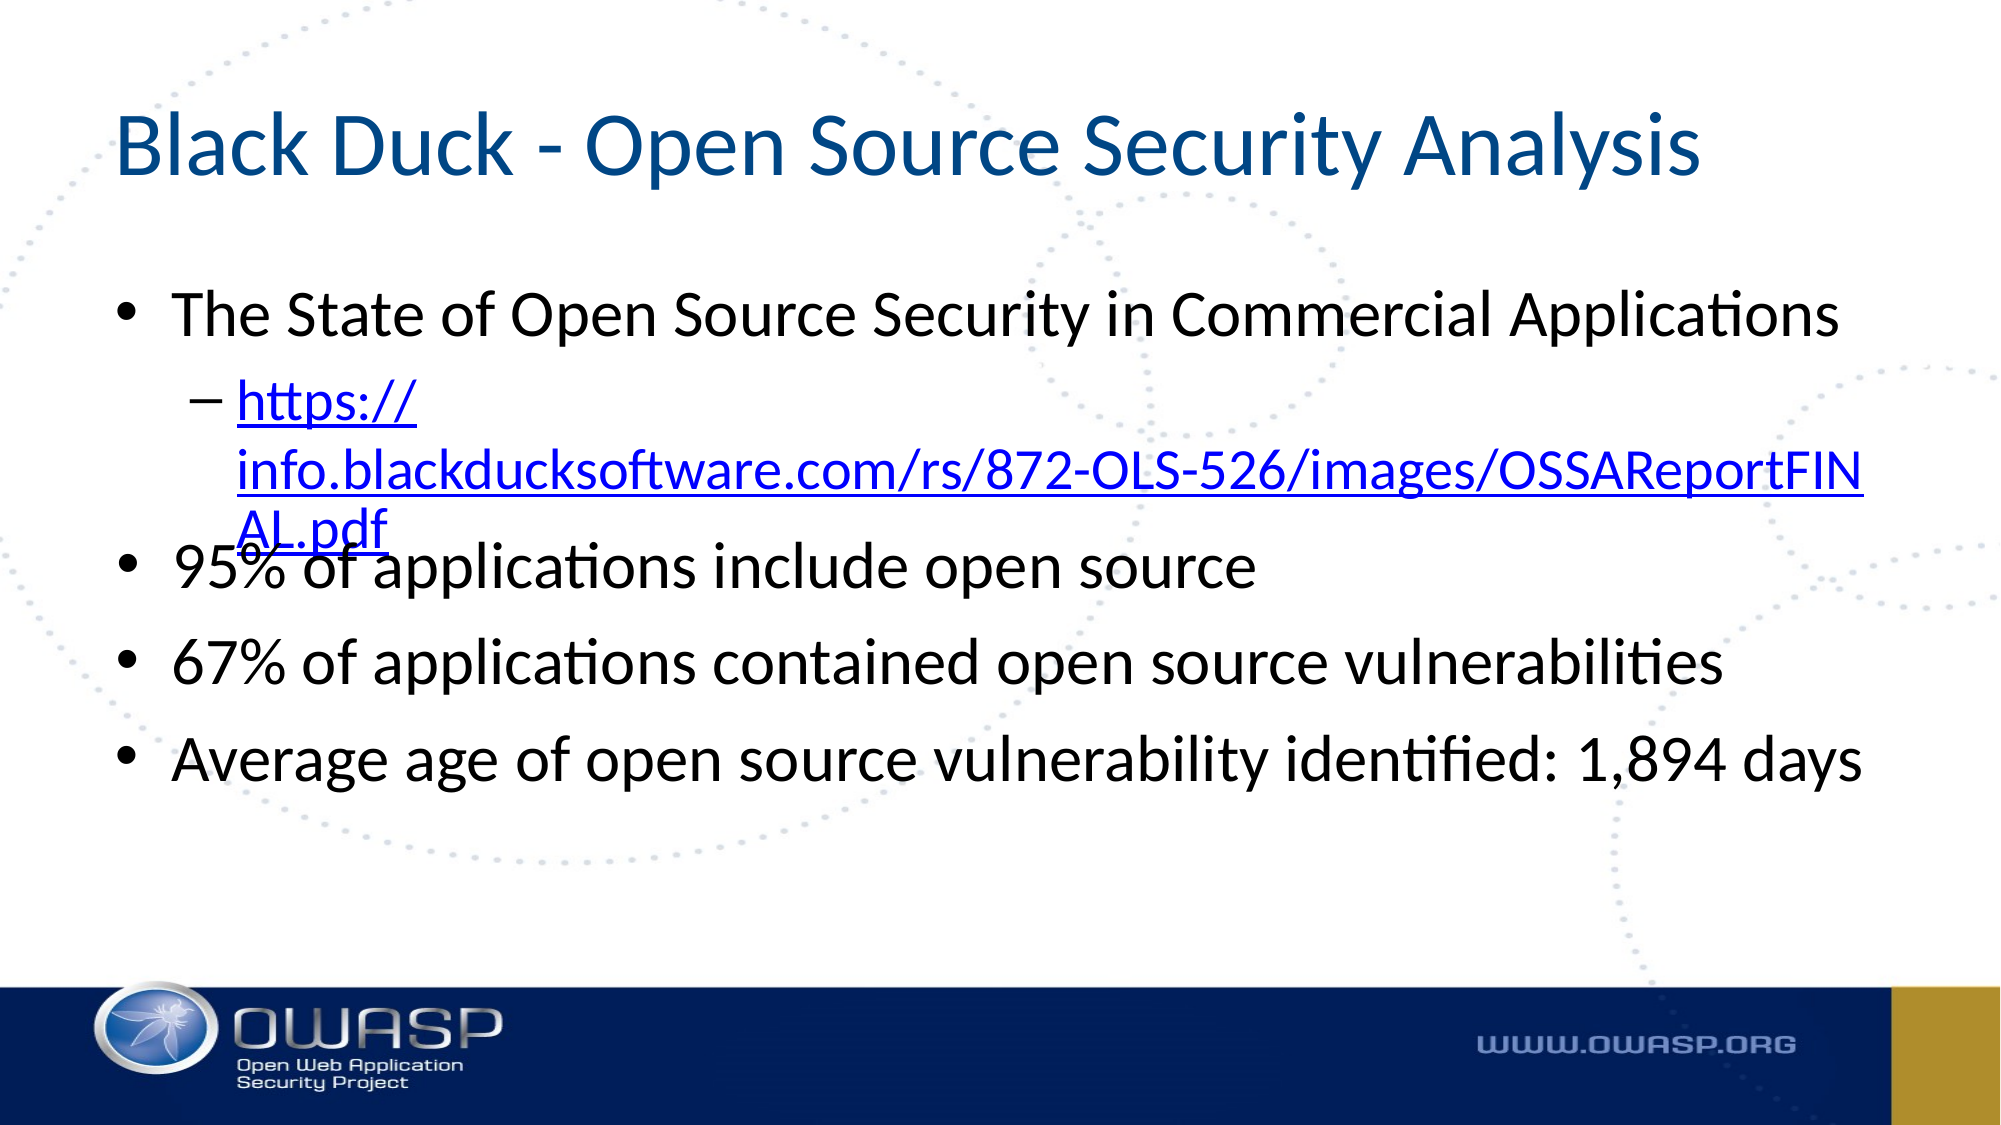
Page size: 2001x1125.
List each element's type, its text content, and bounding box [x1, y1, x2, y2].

list The State of Open Source Security in Commercial Applications https://info.blackducksoftware.com/rs/872-OLS-526/images/OSSAReportFINAL.pdf [99, 262, 1900, 706]
picture [0, 0, 2001, 1125]
list The State of Open Source Security in Commercial Applications https://info.blackducksoftware.com/rs/872-OLS-526/images/OSSAReportFINAL.pdf [99, 878, 1900, 940]
title Black Duck - Open Source Security Analysis [99, 45, 1900, 233]
text_box Average age of open source vulnerability identified: 1,894 days [99, 706, 1900, 878]
text_box 67% of applications contained open source vulnerabilities [100, 610, 1901, 758]
text_box 95% of applications include open source [101, 514, 1902, 824]
